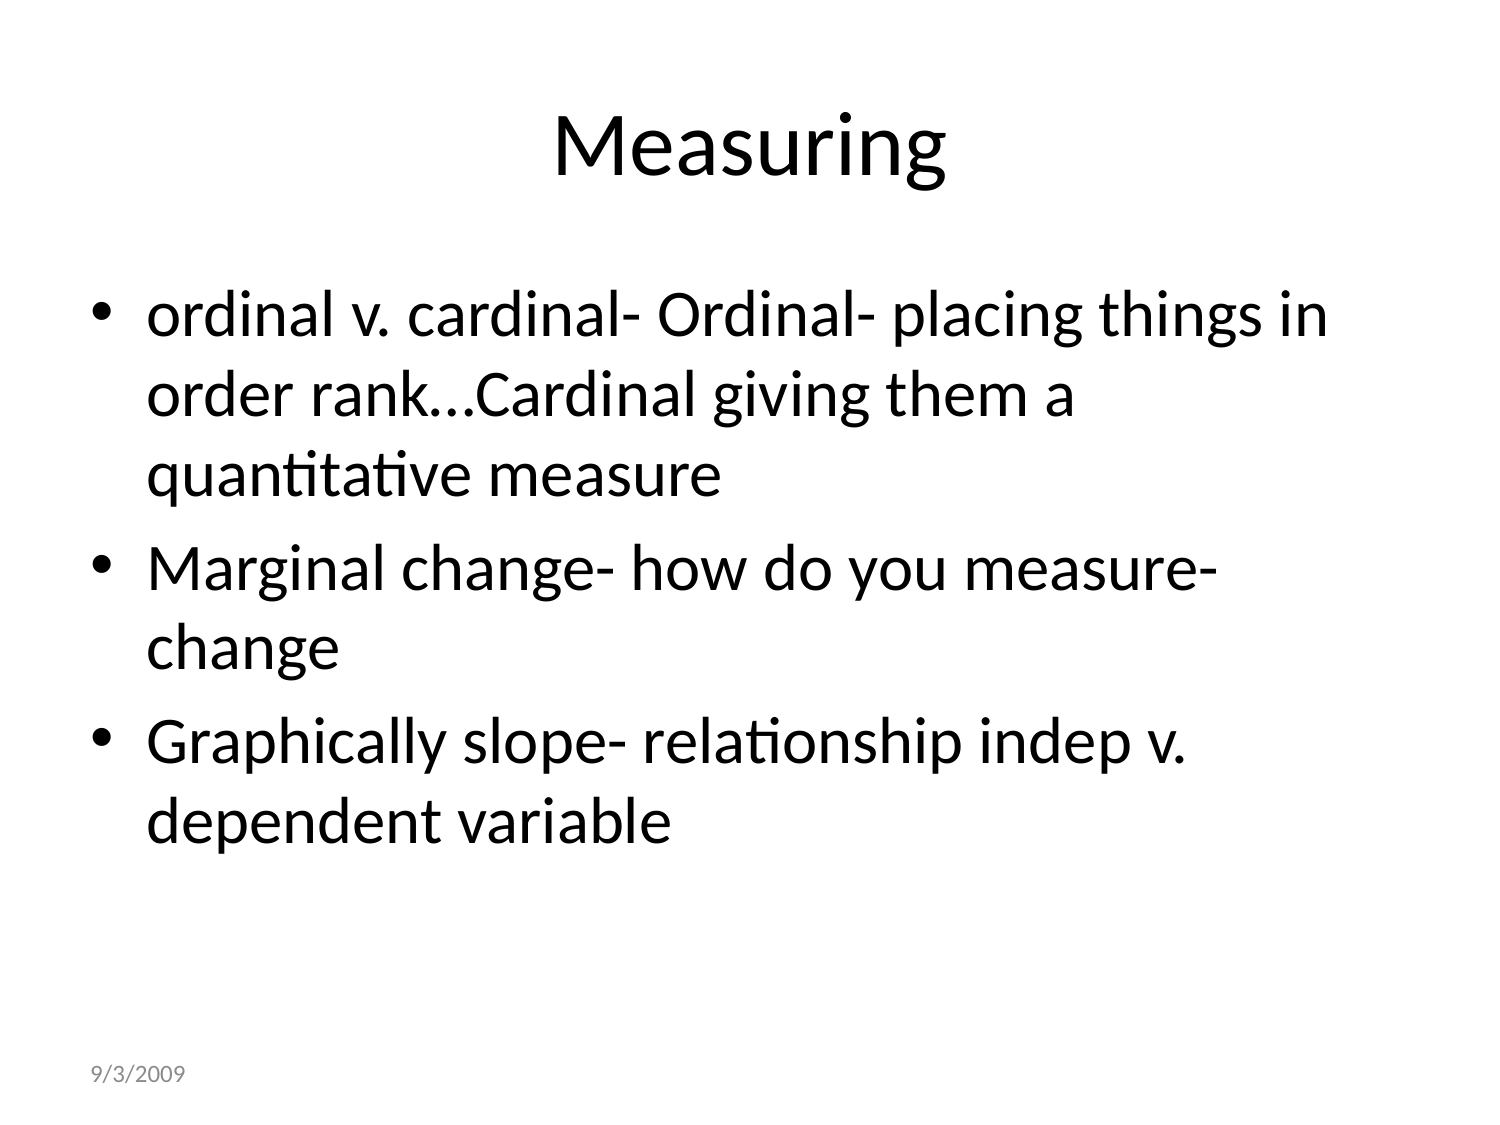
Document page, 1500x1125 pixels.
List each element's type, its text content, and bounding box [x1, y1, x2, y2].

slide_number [75, 1042, 425, 1103]
title Measuring [75, 45, 1425, 233]
list ordinal v. cardinal- Ordinal- placing things in order rank…Cardinal giving them a quantitative measure Marginal change- how do you measure- change Graphically slope- relationship indep v. dependent variable [75, 262, 1425, 1005]
